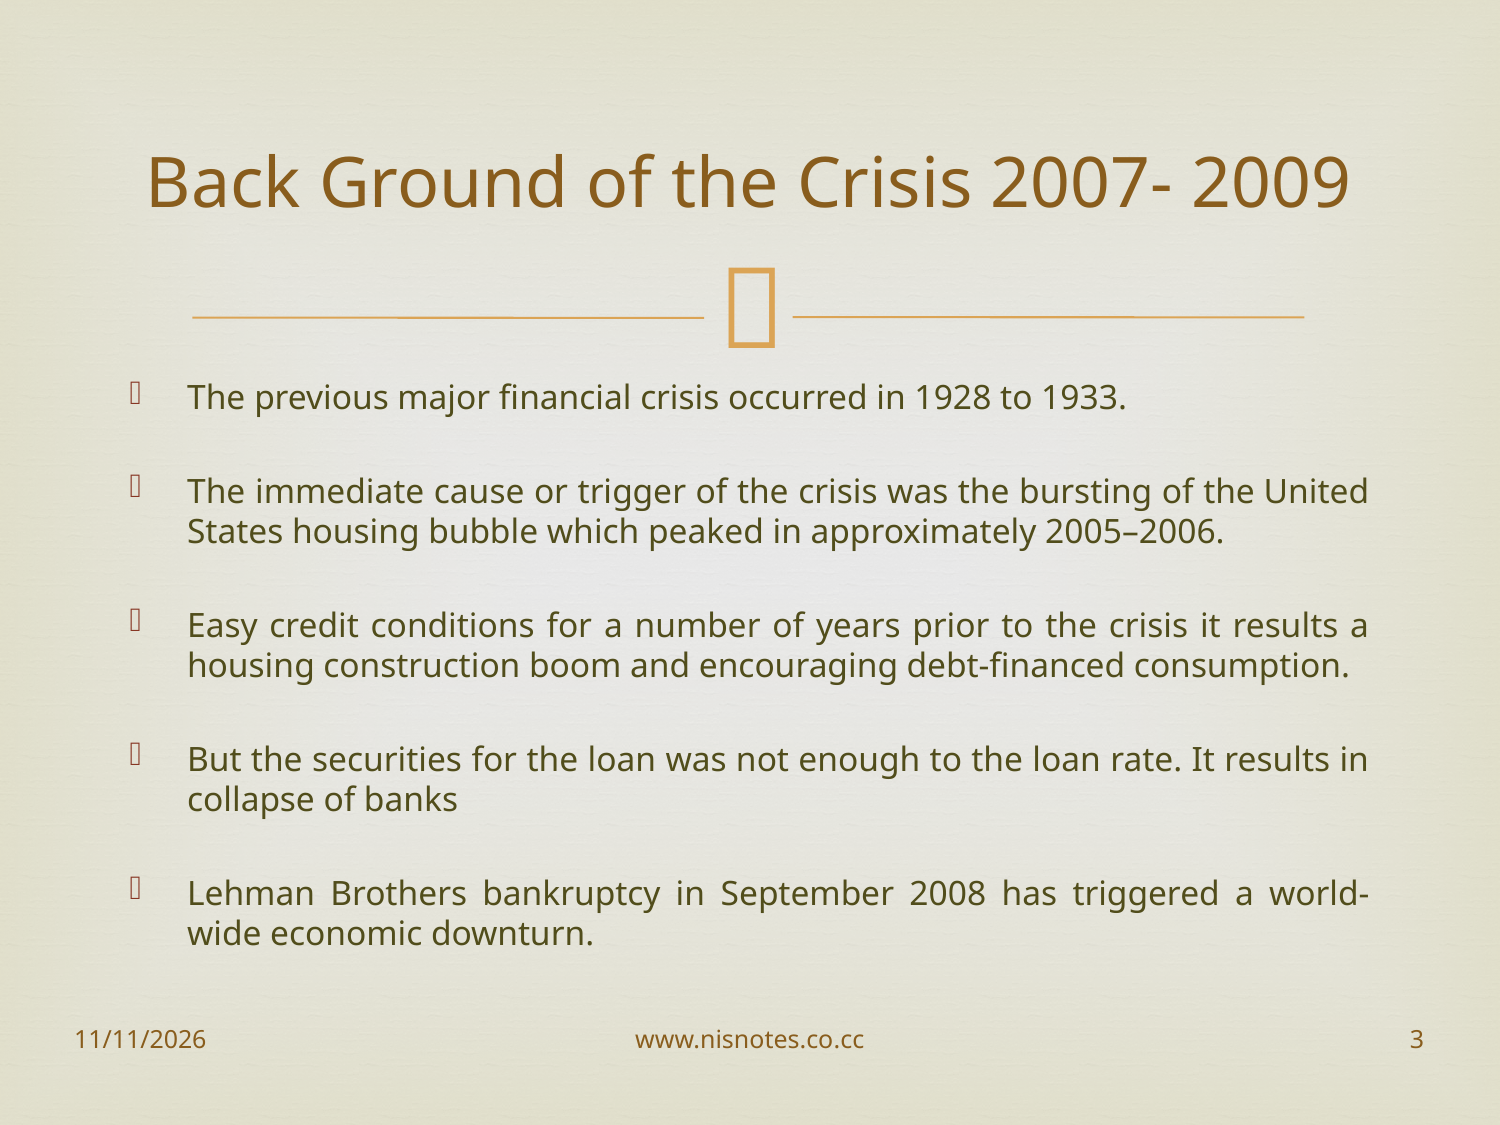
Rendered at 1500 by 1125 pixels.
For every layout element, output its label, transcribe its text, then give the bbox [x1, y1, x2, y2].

list The previous major financial crisis occurred in 1928 to 1933. The immediate cause or trigger of the crisis was the bursting of the United States housing bubble which peaked in approximately 2005–2006. Easy credit conditions for a number of years prior to the crisis it results a housing construction boom and encouraging debt-financed consumption. But the securities for the loan was not enough to the loan rate. It results in collapse of banks Lehman Brothers bankruptcy in September 2008 has triggered a world-wide economic downturn. [114, 368, 1386, 1005]
footer www.nisnotes.co.cc [512, 1010, 988, 1071]
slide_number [59, 1010, 410, 1071]
slide_number 3 [1089, 1010, 1440, 1071]
title Back Ground of the Crisis 2007- 2009 [112, 93, 1386, 267]
